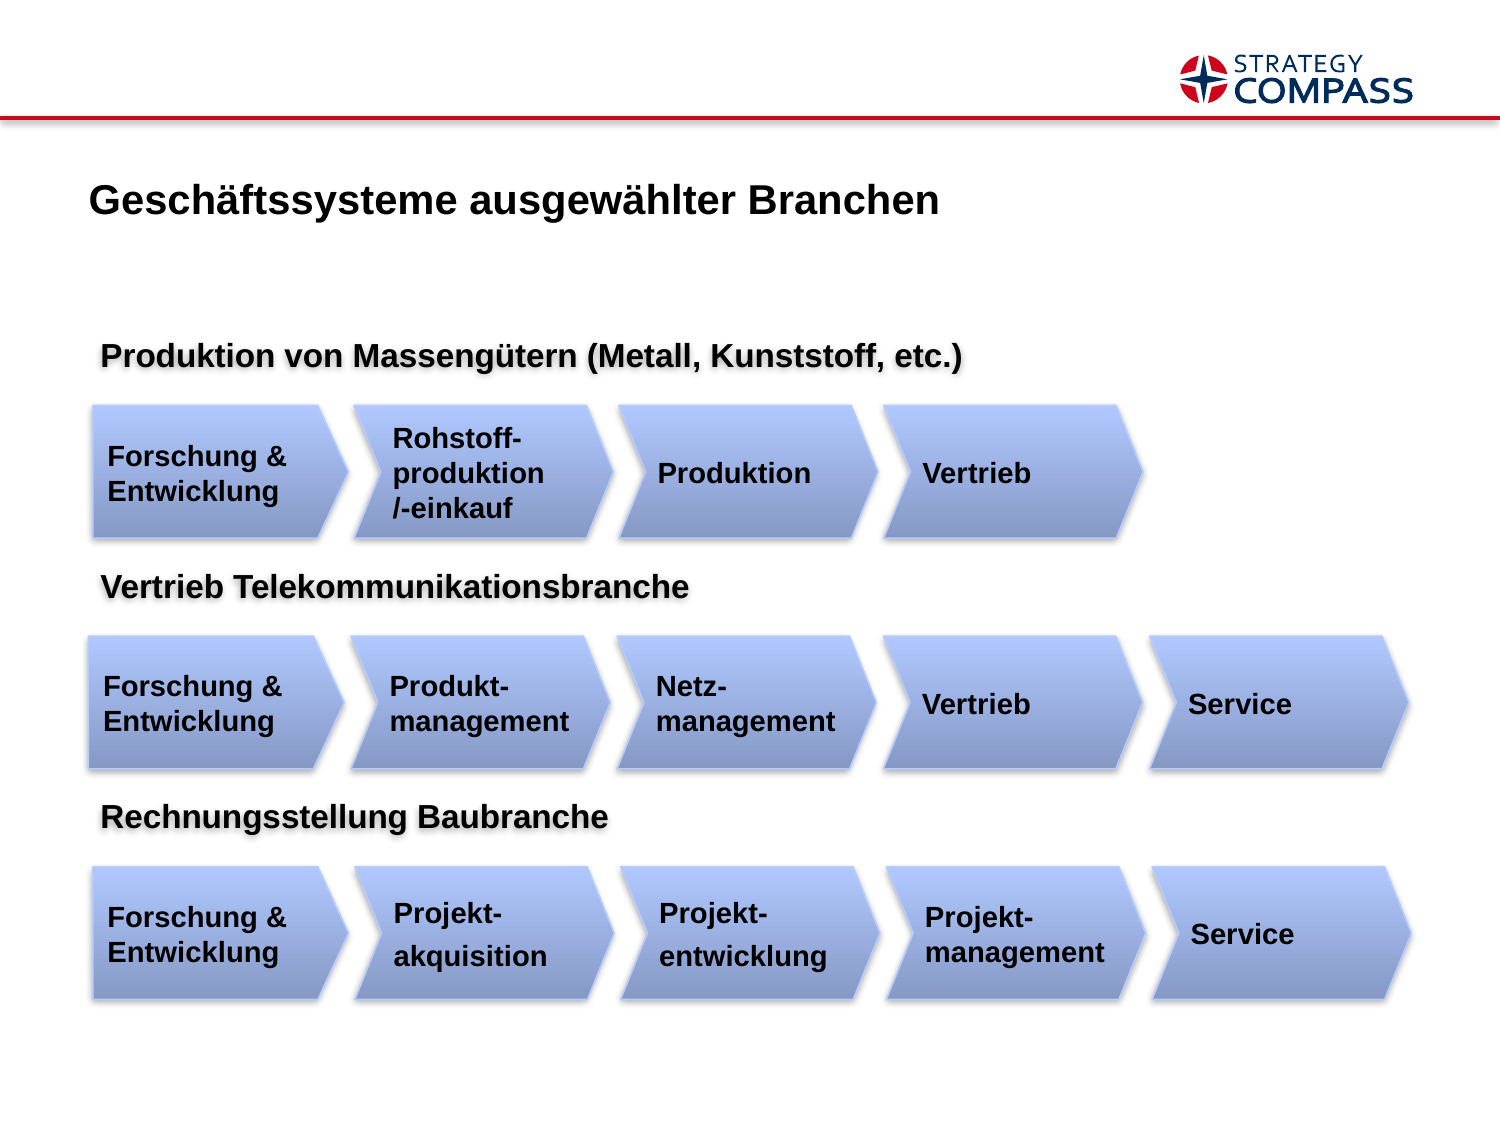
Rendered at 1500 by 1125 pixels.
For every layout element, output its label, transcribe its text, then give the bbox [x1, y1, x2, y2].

text_box Vertrieb [882, 635, 1144, 770]
text_box Service [1148, 635, 1410, 770]
text_box Produktion von Massengütern (Metall, Kunststoff, etc.) [88, 326, 1009, 387]
text_box Rohstoff-produktion /-einkauf [353, 404, 615, 539]
text_box Projekt- management [885, 865, 1147, 1001]
text_box Projekt- akquisition [354, 865, 615, 1001]
text_box Service [1151, 865, 1413, 1001]
title Geschäftssysteme ausgewählter Branchen [88, 172, 1412, 268]
text_box Forschung & Entwicklung [92, 404, 350, 539]
text_box Forschung & Entwicklung [87, 635, 345, 770]
text_box Netz-management [616, 635, 878, 770]
text_box Rechnungsstellung Baubranche [88, 788, 1016, 848]
text_box Produkt-management [350, 635, 612, 770]
text_box Vertrieb [882, 404, 1144, 539]
text_box Projekt- entwicklung [619, 865, 881, 1001]
text_box Vertrieb Telekommunikationsbranche [88, 557, 1009, 617]
text_box Produktion [618, 404, 879, 539]
text_box Forschung & Entwicklung [92, 865, 350, 1001]
